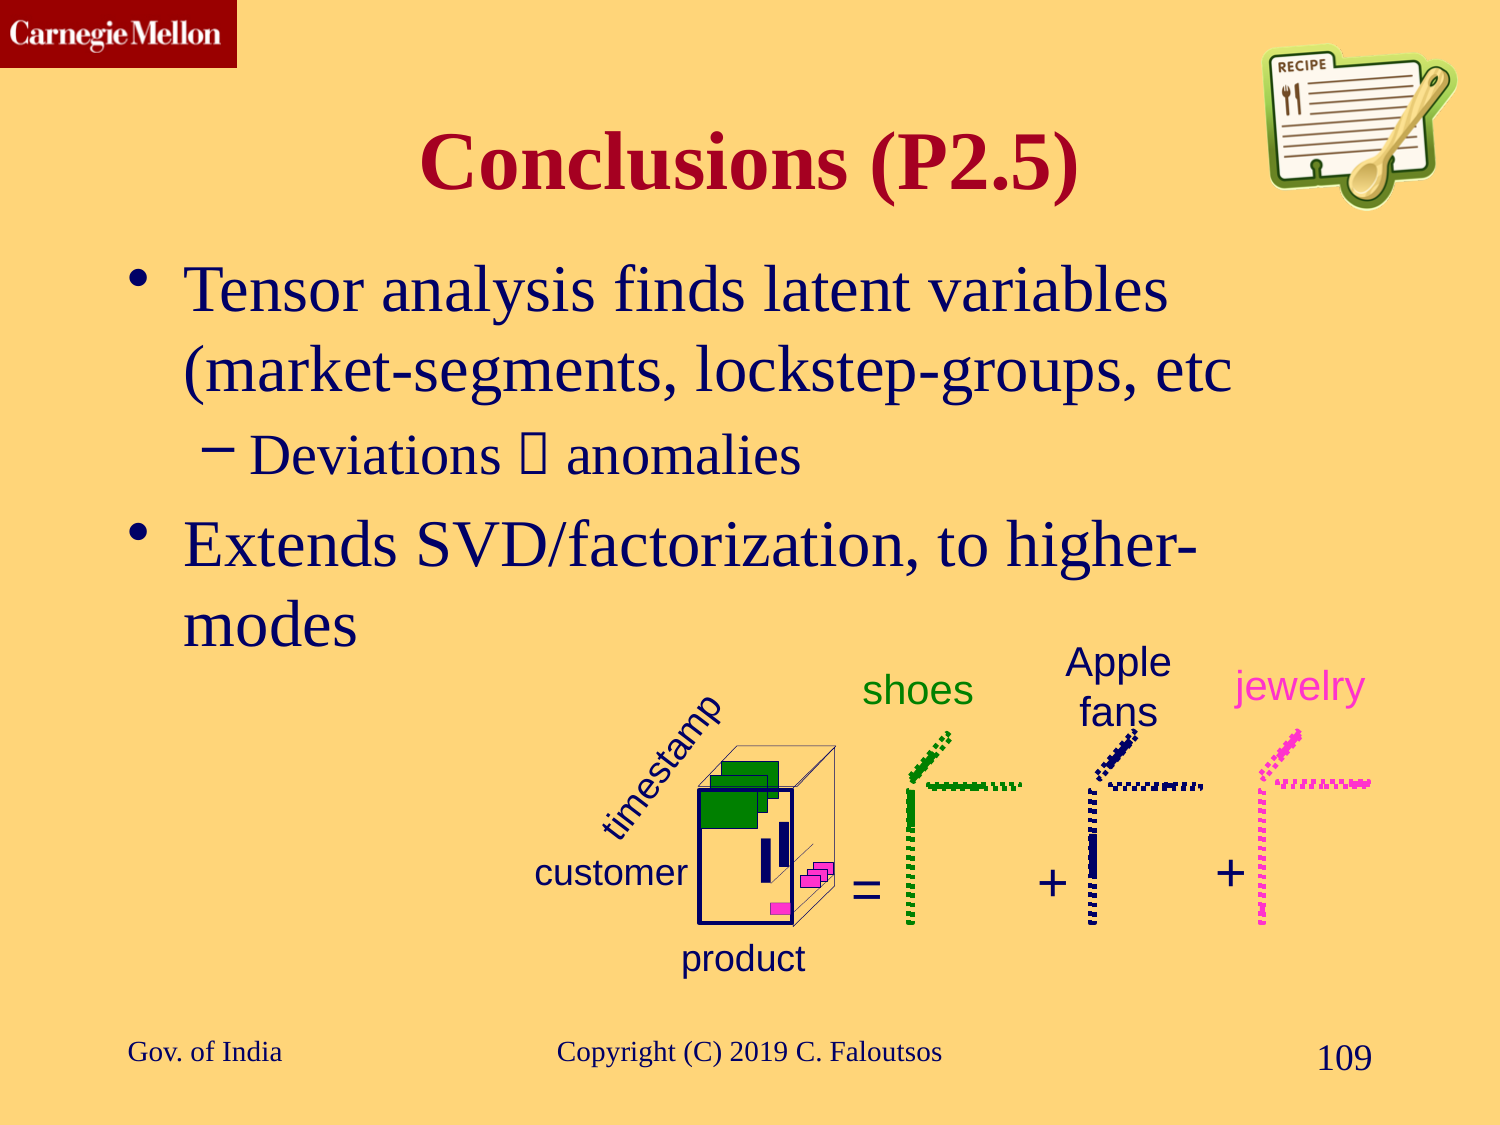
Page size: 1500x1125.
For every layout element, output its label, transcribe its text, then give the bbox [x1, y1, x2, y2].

picture [0, 0, 237, 68]
title Conclusions (P2.5) [112, 99, 1256, 213]
footer Copyright (C) 2019 C. Faloutsos [512, 1024, 988, 1101]
slide_number Gov. of India [112, 1024, 426, 1101]
slide_number 109 [1074, 1024, 1388, 1101]
list Tensor analysis finds latent variables (market-segments, lockstep-groups, etc Deviations  anomalies Extends SVD/factorization, to higher-modes [112, 237, 1388, 1001]
picture [1260, 42, 1458, 211]
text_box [518, 627, 1382, 988]
